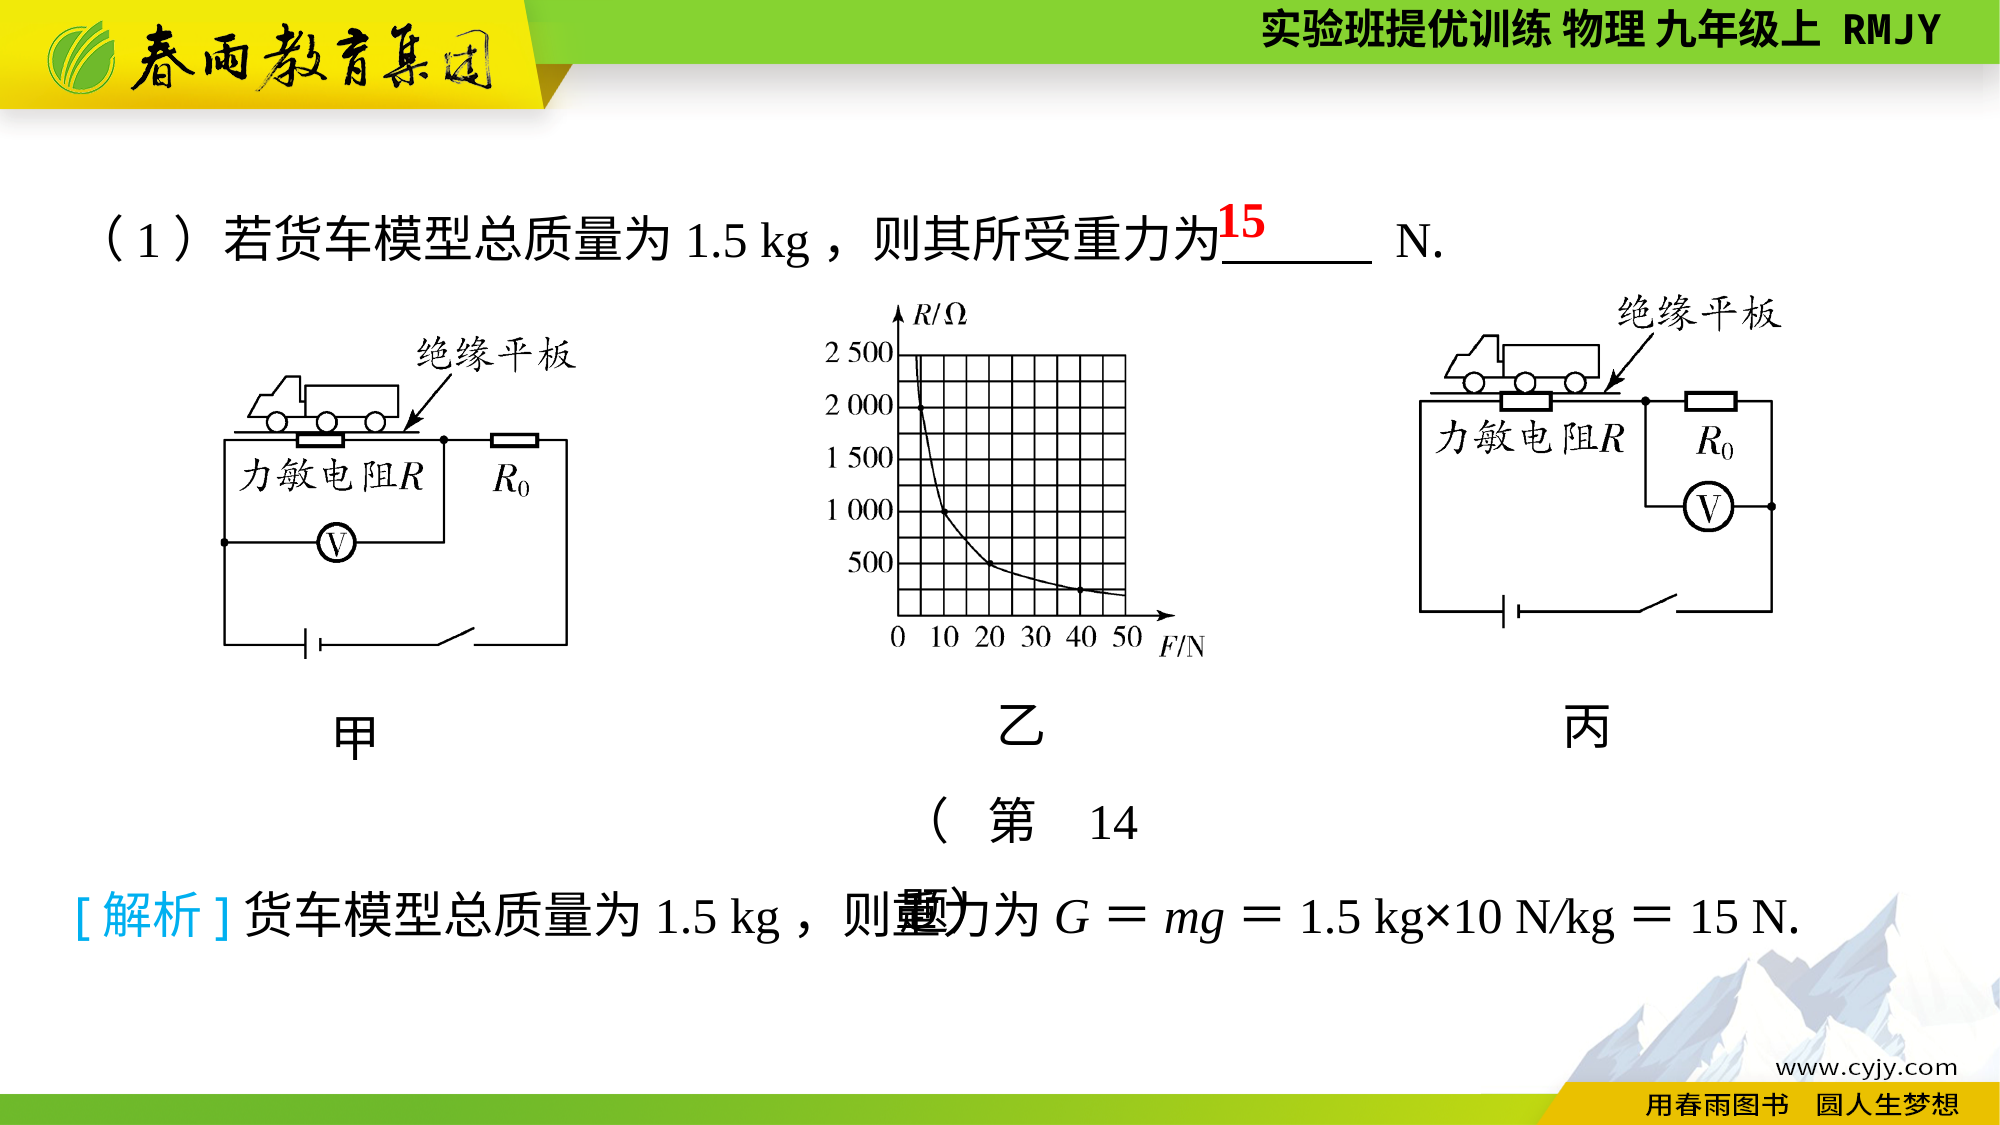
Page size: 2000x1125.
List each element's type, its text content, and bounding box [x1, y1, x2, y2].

text_box 甲 [315, 669, 396, 774]
text_box 15 [1201, 179, 1281, 255]
picture [0, 0, 2000, 1125]
text_box （第14题） [885, 751, 1165, 845]
text_box 丙 [1548, 657, 1628, 762]
text_box 乙 [981, 675, 1061, 751]
list （1）若货车模型总质量为1.5 kg，则其所受重力为 N. [59, 169, 1944, 276]
text_box [解析]货车模型总质量为1.5 kg，则重力为G＝mg＝1.5 kg×10 N/kg＝15 N. [59, 845, 1944, 951]
